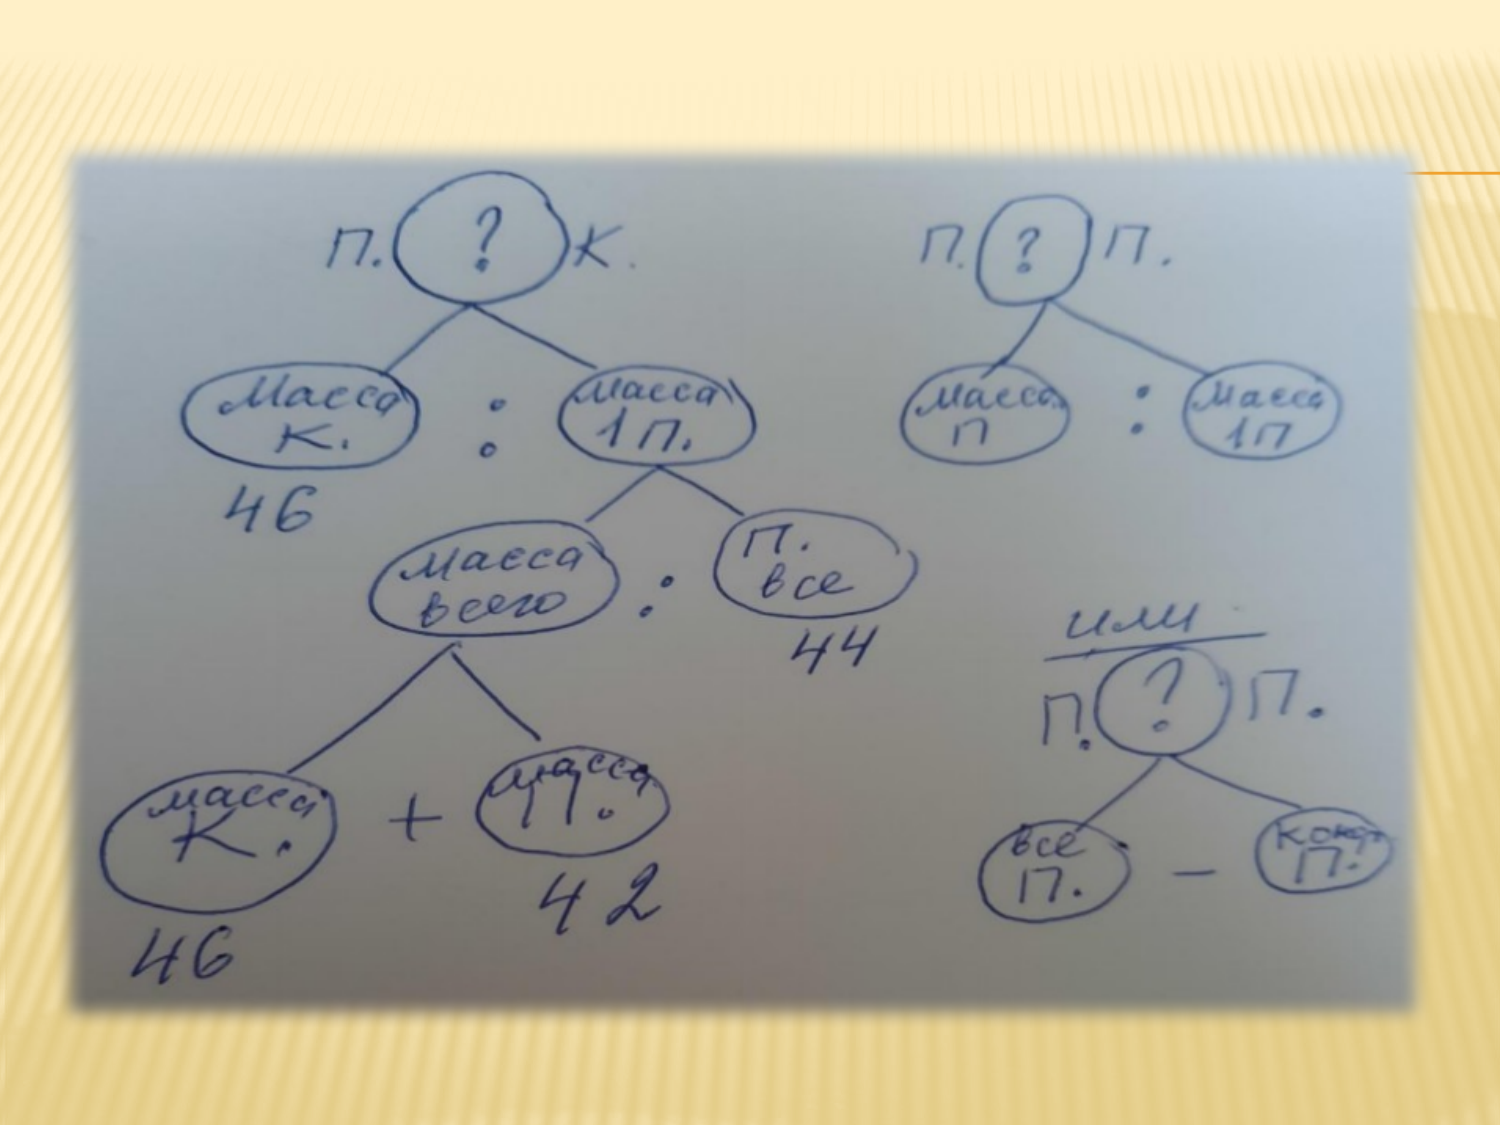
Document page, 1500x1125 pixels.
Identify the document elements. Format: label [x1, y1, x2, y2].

picture [52, 136, 1434, 1030]
